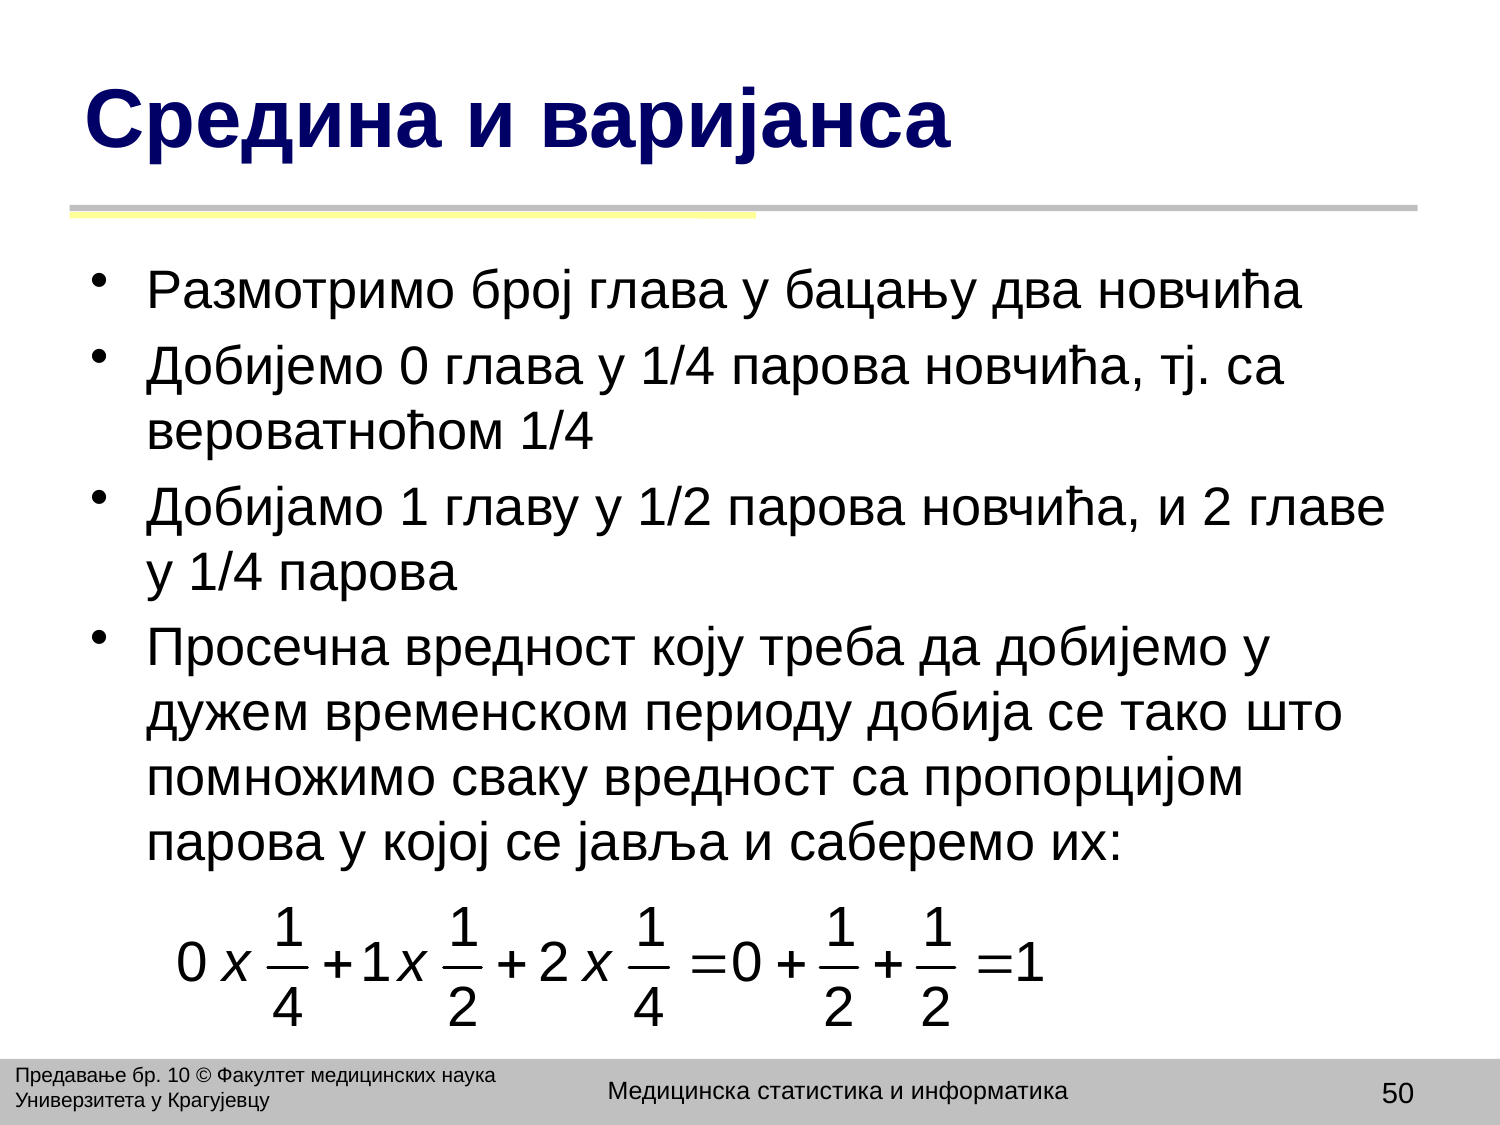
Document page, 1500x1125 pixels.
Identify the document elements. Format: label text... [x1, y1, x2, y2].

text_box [167, 885, 1048, 1039]
list Размотримо број глава у бацању два новчића Добијемо 0 глава у 1/4 парова новчића, тј. са вероватноћом 1/4 Добијамо 1 главу у 1/2 парова новчића, и 2 главе у 1/4 парова Просечна вредност коју треба да добијемо у дужем временском периоду добија се тако што помножимо сваку вредност са пропорцијом парова у којој се јавља и саберемо их: [74, 246, 1426, 534]
footer Медицинска статистика и информатика [512, 1066, 1165, 1125]
list Размотримо број глава у бацању два новчића Добијемо 0 глава у 1/4 парова новчића, тј. са вероватноћом 1/4 Добијамо 1 главу у 1/2 парова новчића, и 2 главе у 1/4 парова Просечна вредност коју треба да добијемо у дужем временском периоду добија се тако што помножимо сваку вредност са пропорцијом парова у којој се јавља и саберемо их: [74, 535, 1426, 1023]
slide_number Предавање бр. 10 © Факултет медицинских наука Универзитета у Крагујевцу [0, 1053, 626, 1108]
title Средина и варијанса [69, 19, 1426, 208]
slide_number 50 [1175, 1066, 1430, 1125]
